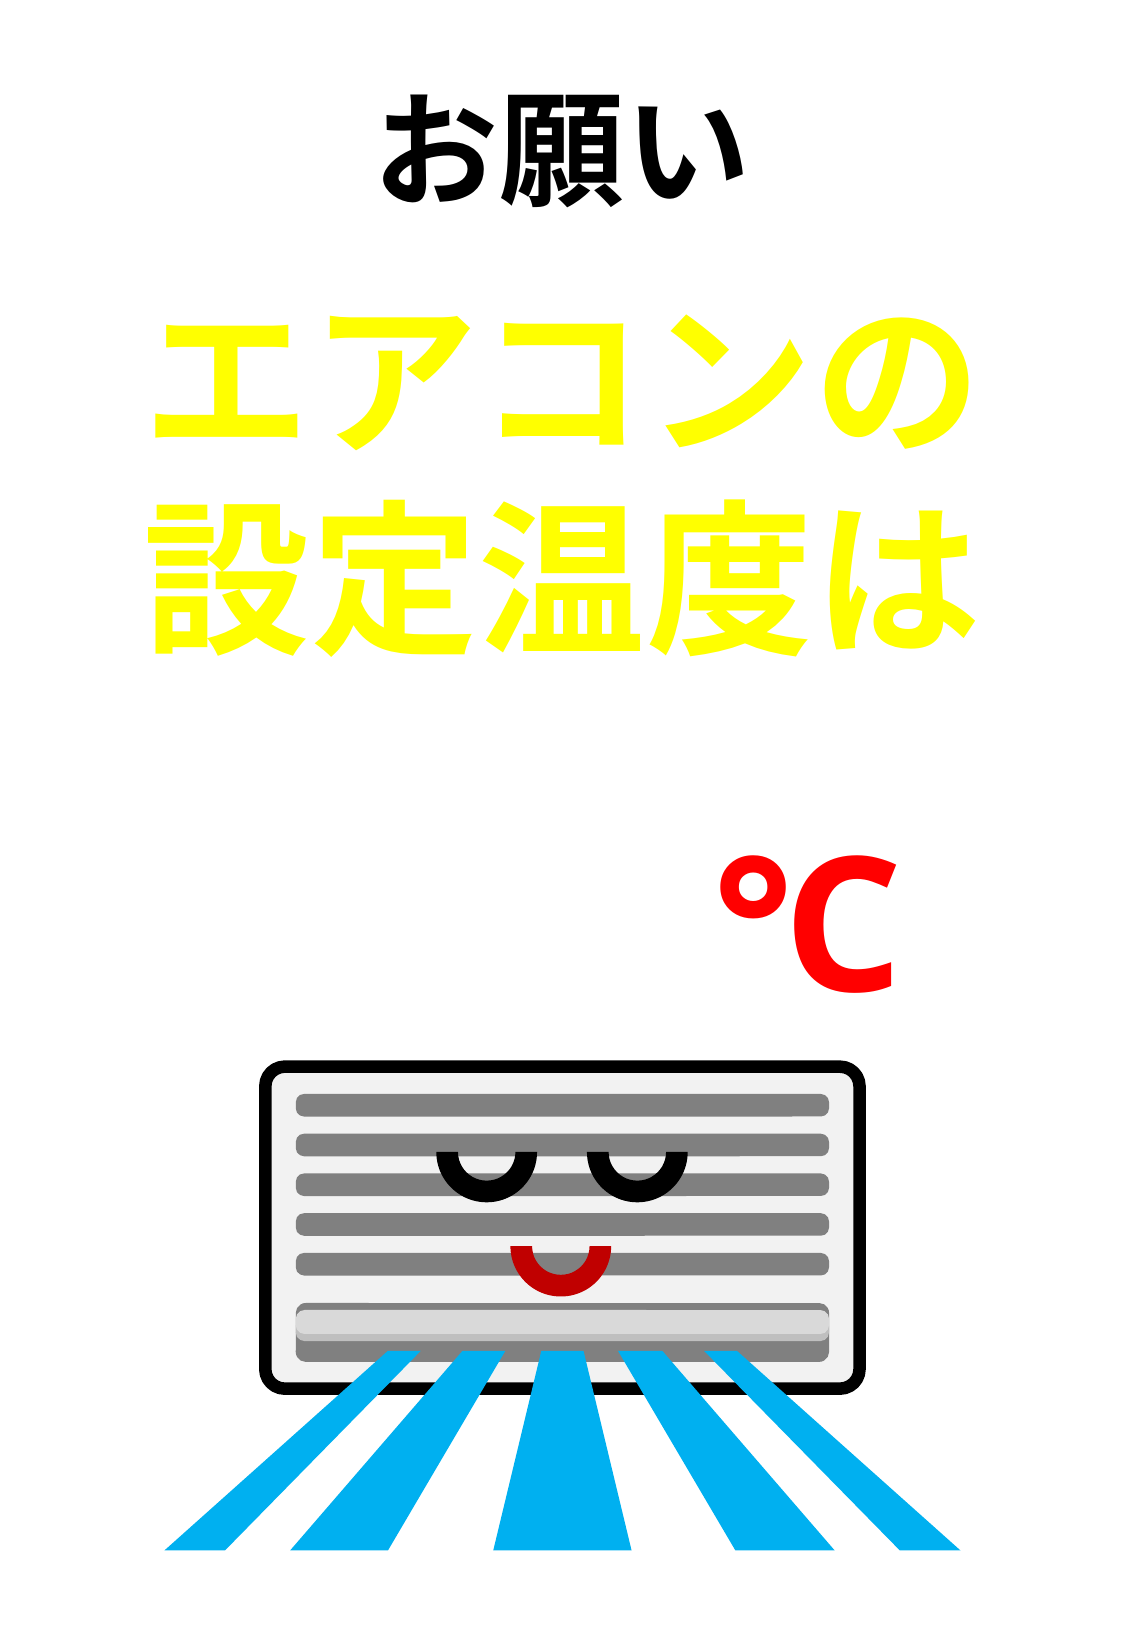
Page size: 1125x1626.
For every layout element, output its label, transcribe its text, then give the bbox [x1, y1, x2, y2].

text_box ℃ [635, 796, 982, 1037]
text_box エアコンの 設定温度は [0, 267, 1125, 682]
text_box お願い [0, 64, 1125, 229]
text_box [164, 1066, 961, 1551]
